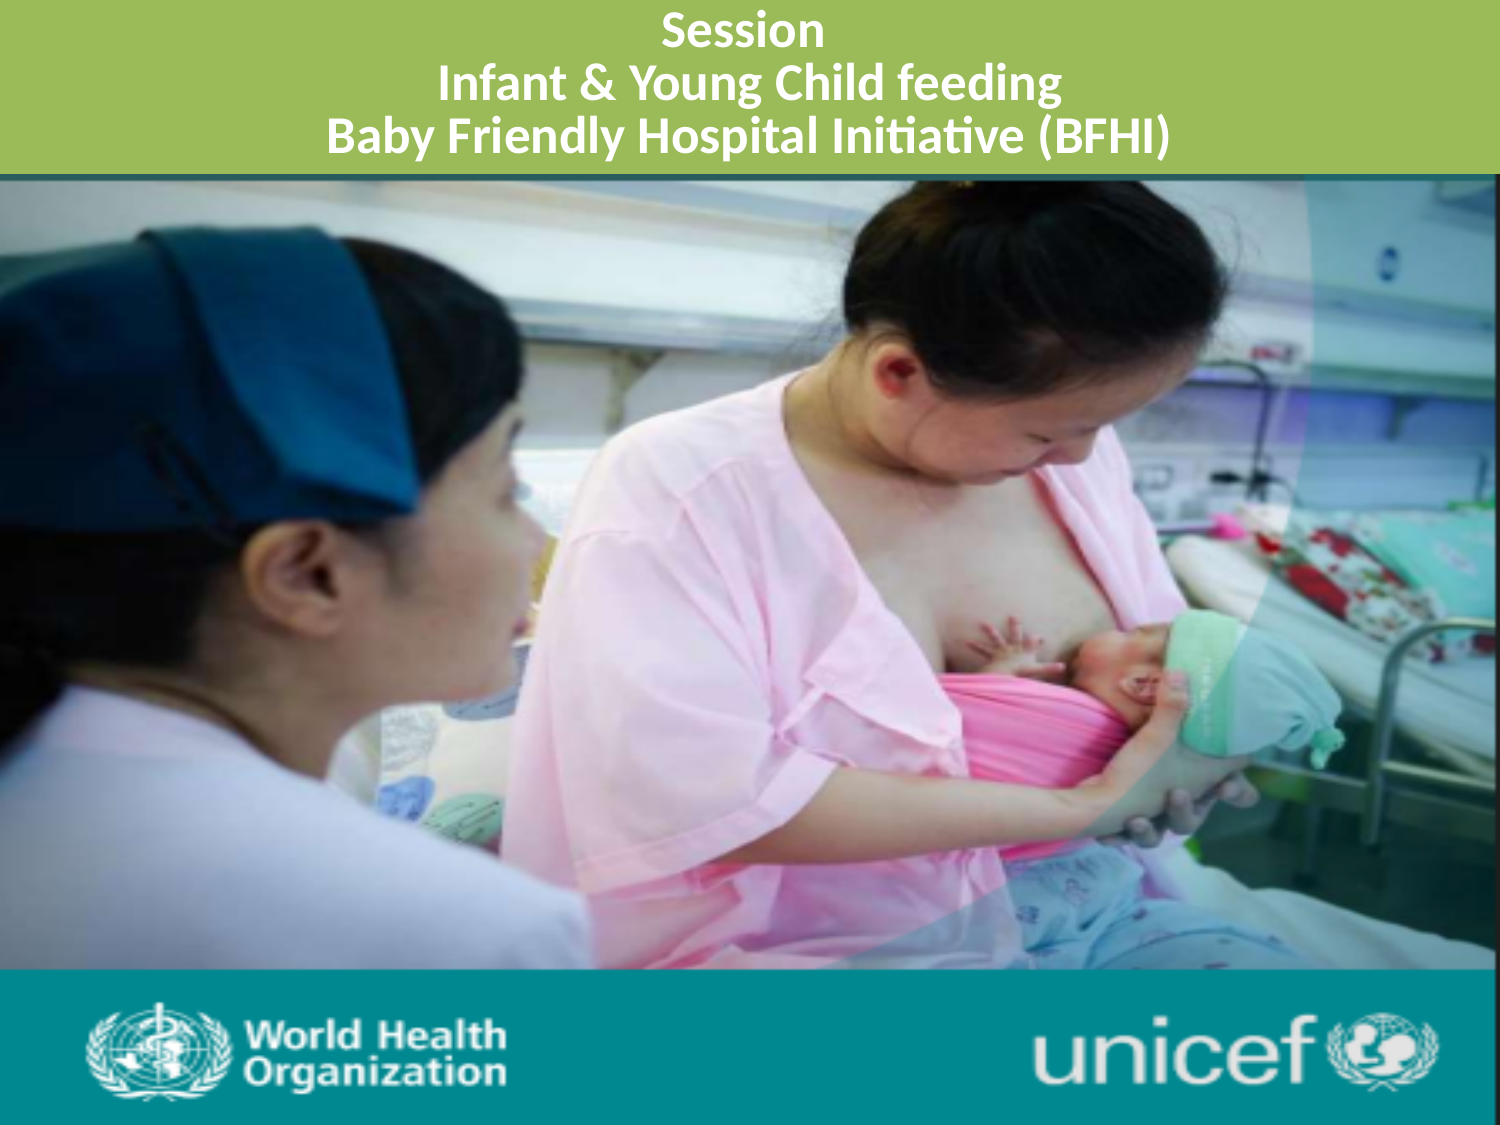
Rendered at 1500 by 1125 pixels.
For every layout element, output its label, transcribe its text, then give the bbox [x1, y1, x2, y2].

picture [0, 174, 1500, 1125]
text_box Session Infant & Young Child feeding Baby Friendly Hospital Initiative (BFHI) [0, 0, 1500, 174]
